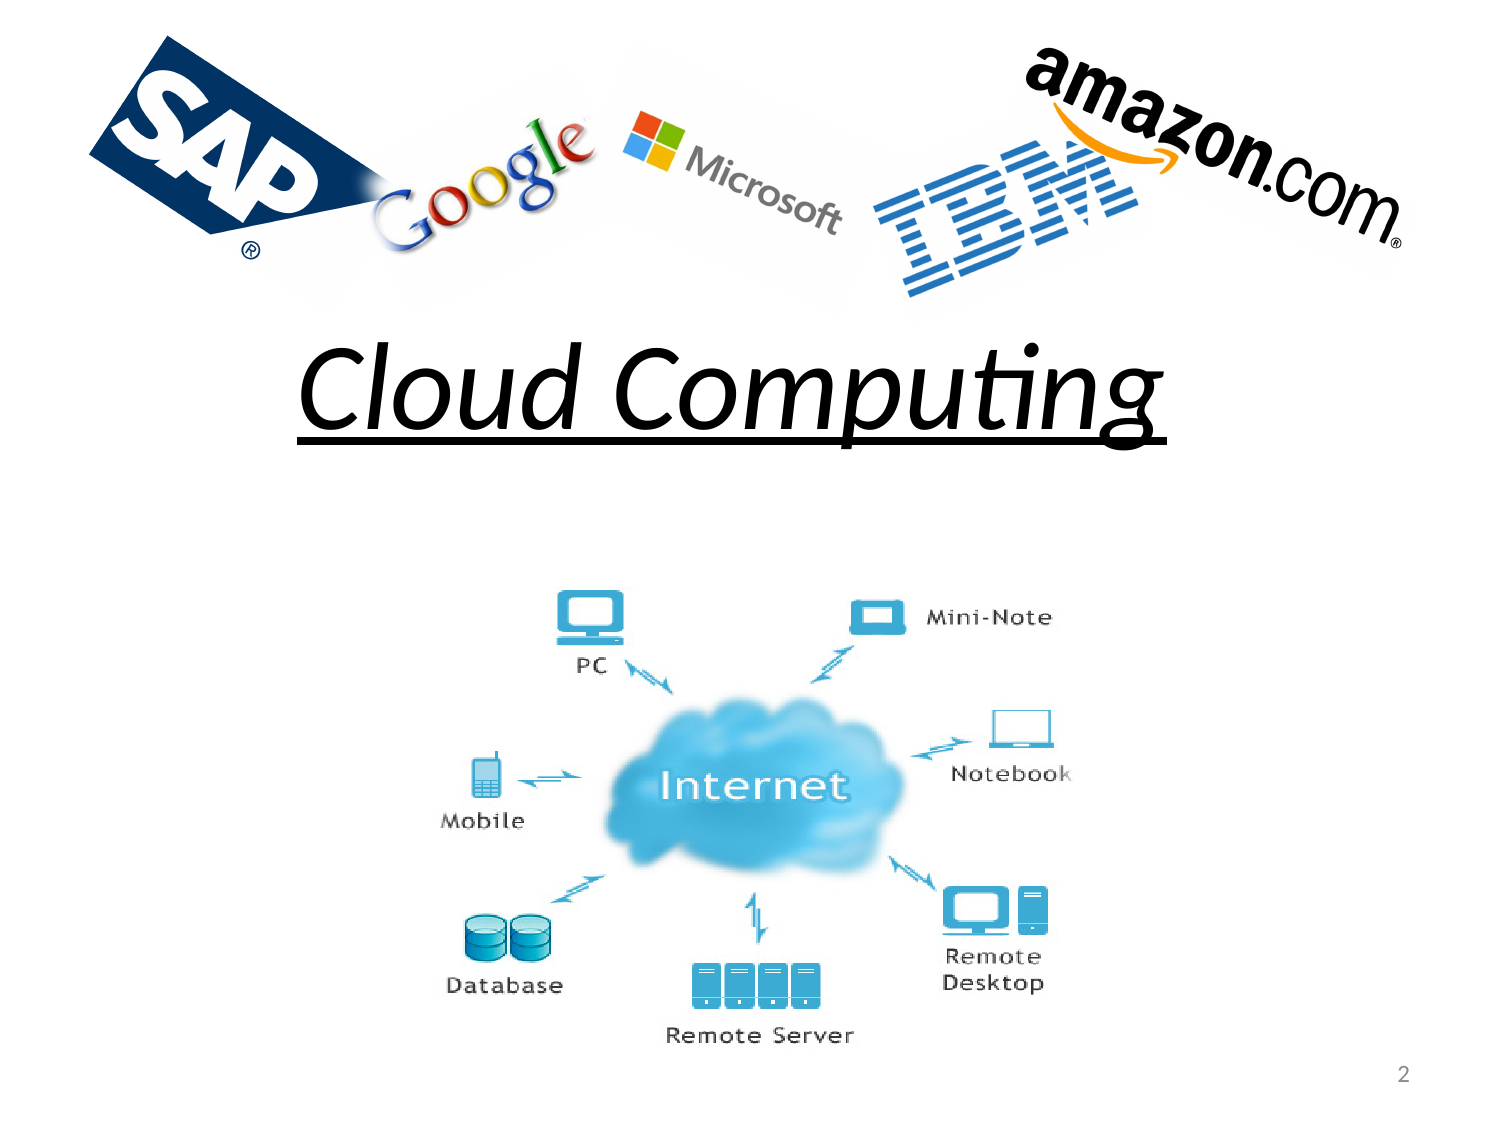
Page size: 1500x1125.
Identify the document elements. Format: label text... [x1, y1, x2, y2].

picture [88, 36, 1419, 326]
picture [421, 554, 1084, 1080]
slide_number 2 [1074, 1042, 1425, 1103]
title Cloud Computing [87, 229, 1376, 530]
